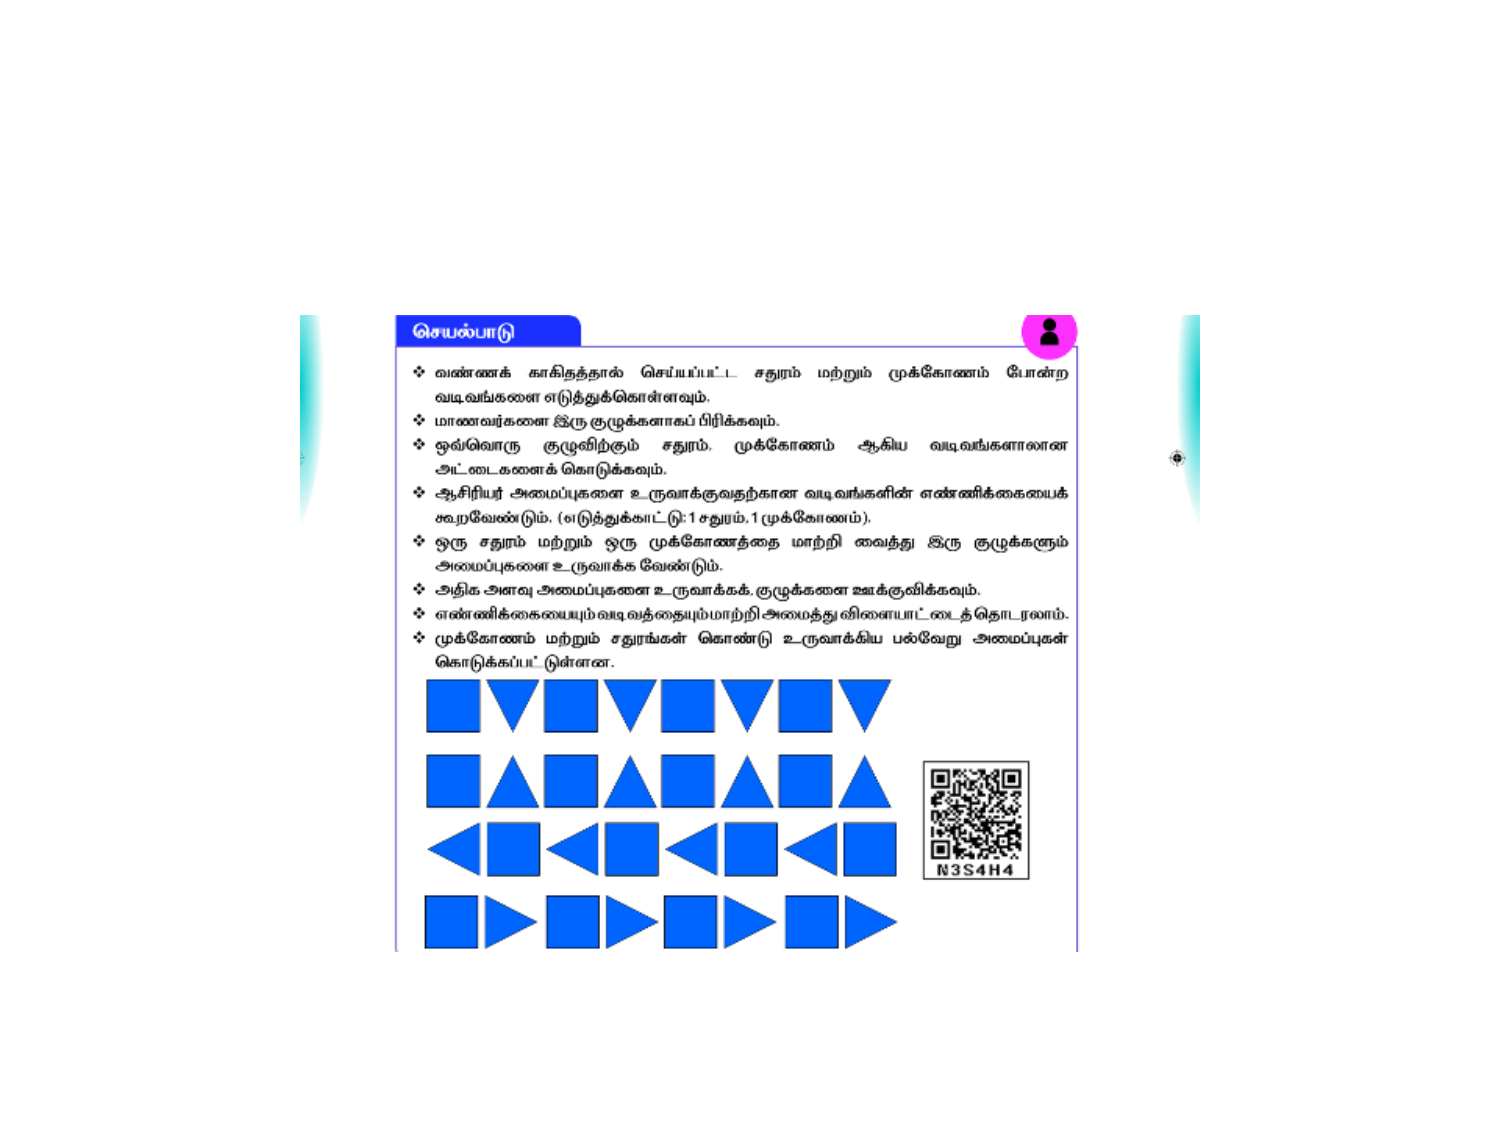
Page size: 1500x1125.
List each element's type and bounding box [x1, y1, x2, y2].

list [299, 315, 1201, 952]
